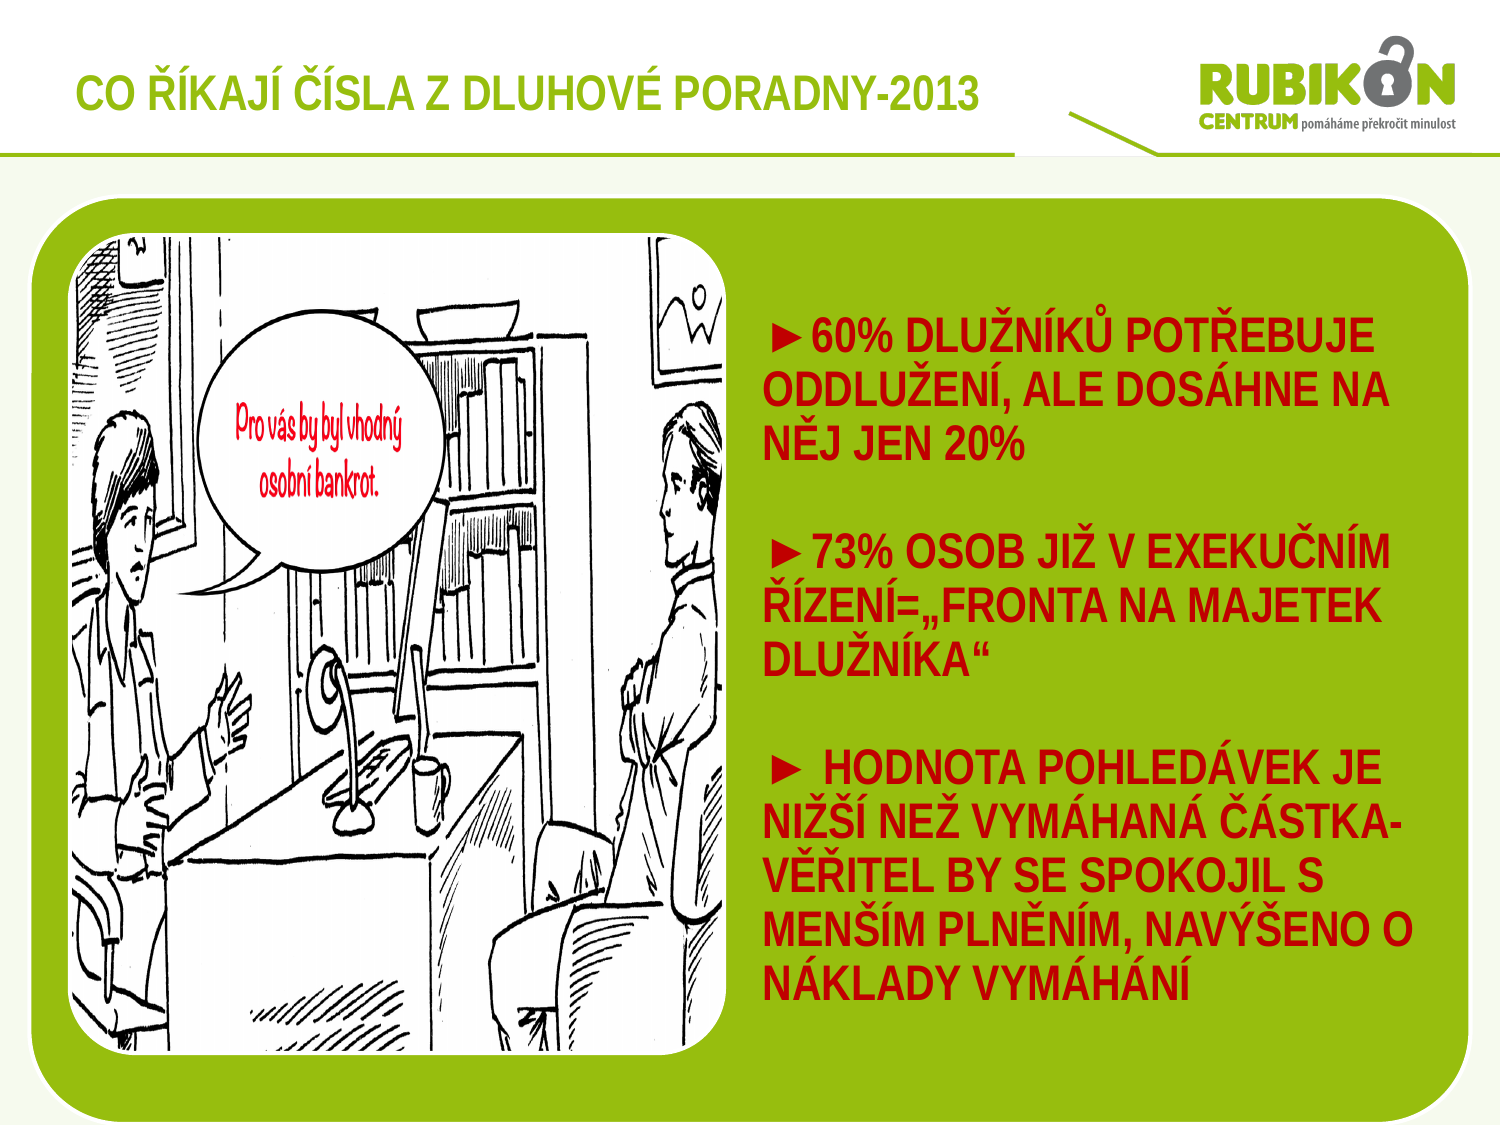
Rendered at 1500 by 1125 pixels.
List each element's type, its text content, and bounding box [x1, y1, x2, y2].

text_box ►60% DLUŽNÍKŮ POTŘEBUJE ODDLUŽENÍ, ALE DOSÁHNE NA NĚJ JEN 20% ►73% OSOB JIŽ V EXEKUČNÍM ŘÍZENÍ=„FRONTA NA MAJETEK DLUŽNÍKA“ ► HODNOTA POHLEDÁVEK JE NIŽŠÍ NEŽ VYMÁHANÁ ČÁSTKA-VĚŘITEL BY SE SPOKOJIL S MENŠÍM PLNĚNÍM, NAVÝŠENO O NÁKLADY VYMÁHÁNÍ [29, 196, 1471, 1124]
picture [0, 0, 1500, 1125]
text_box [69, 235, 724, 1054]
text_box CO ŘÍKAJÍ ČÍSLA Z DLUHOVÉ PORADNY-2013 [74, 30, 1010, 149]
